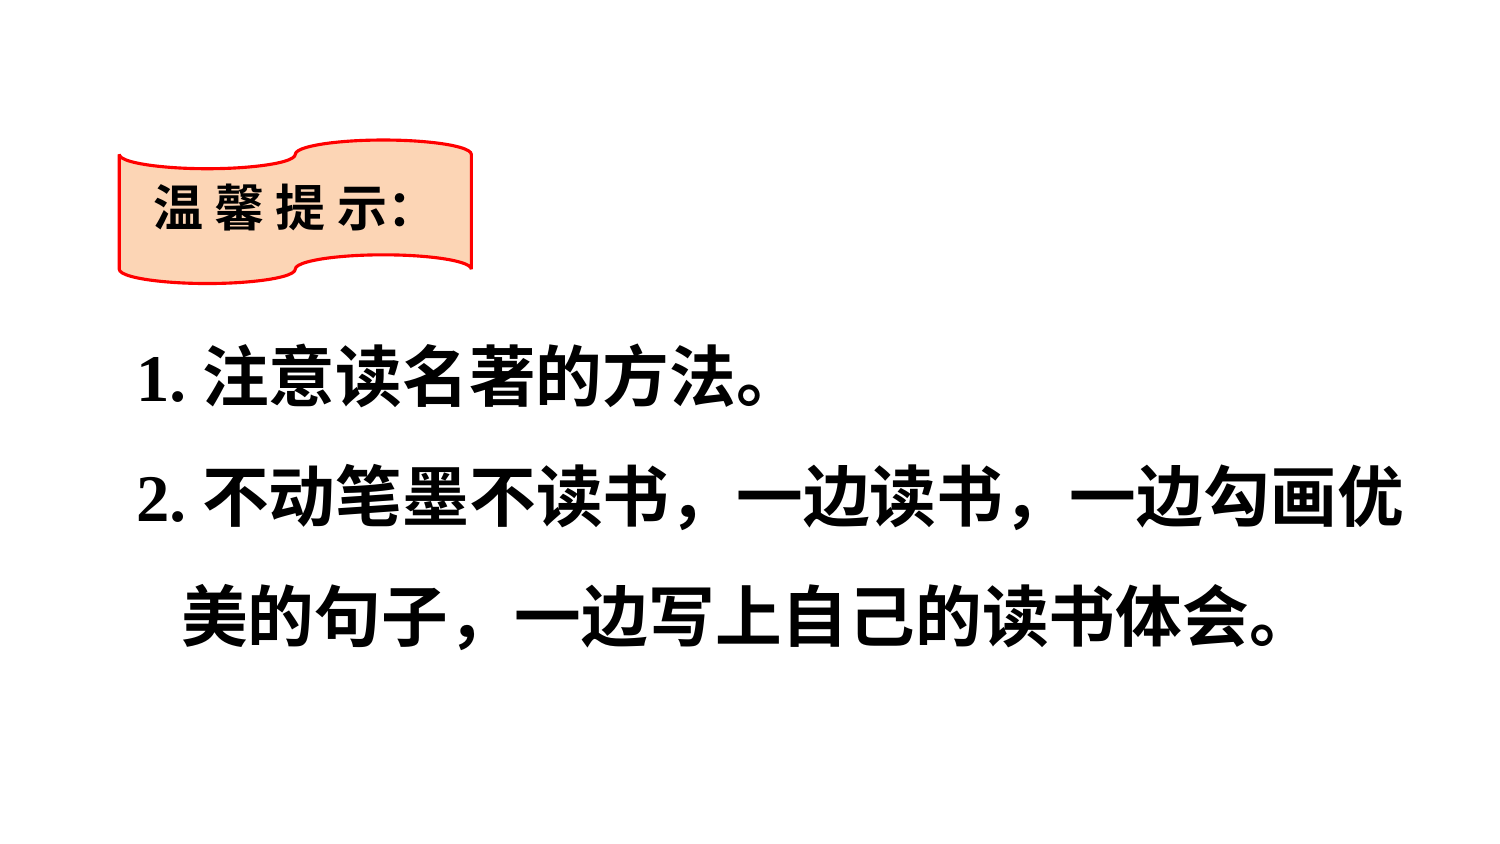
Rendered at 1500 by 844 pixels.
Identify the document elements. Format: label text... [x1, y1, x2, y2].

text_box 温 馨 提 示： [119, 140, 472, 284]
text_box 1.注意读名著的方法。 2.不动笔墨不读书，一边读书，一边勾画优美的句子，一边写上自己的读书体会。 [121, 287, 1432, 662]
